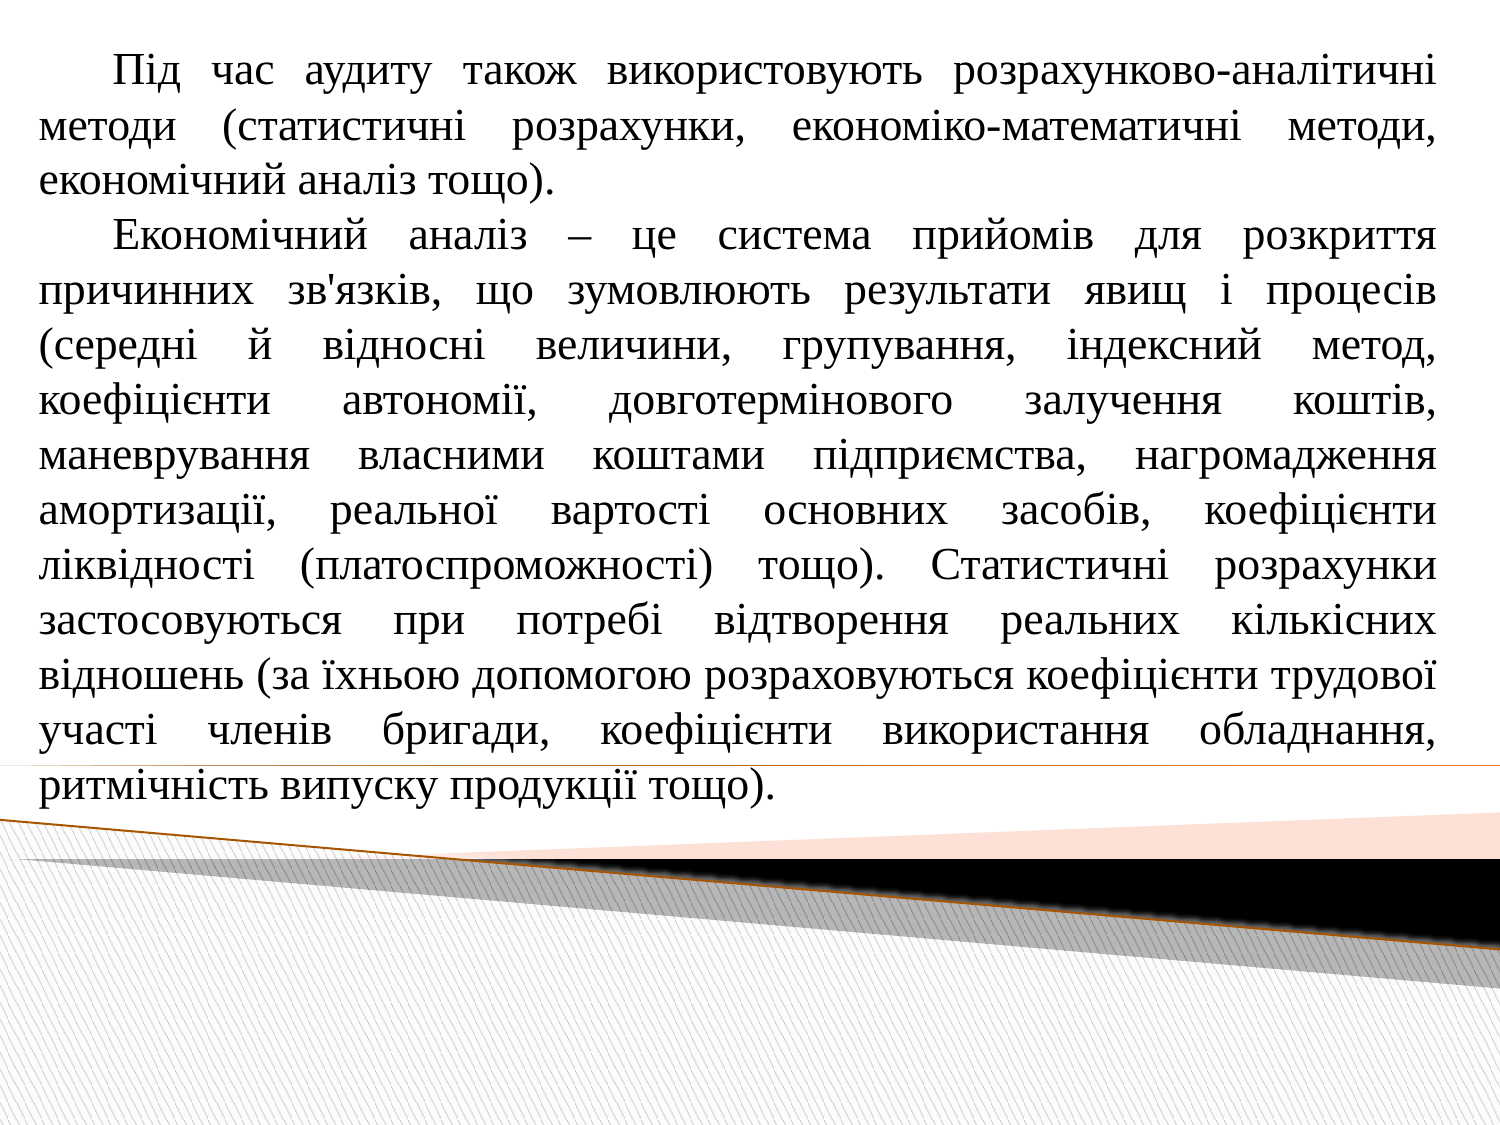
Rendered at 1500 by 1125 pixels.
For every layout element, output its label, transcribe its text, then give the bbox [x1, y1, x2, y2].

text_box Під час аудиту також використовують розрахунково-аналітичні методи (статистичні розрахунки, економіко-математичні методи, економічний аналіз тощо). Економічний аналіз – це система прийомів для розкриття причинних зв'язків, що зумовлюють результати явищ і процесів (середні й відносні величини, групування, індексний метод, коефіцієнти автономії, довготермінового залучення коштів, маневрування власними коштами підприємства, нагромадження амортизації, реальної вартості основних засобів, коефіцієнти ліквідності (платоспроможності) тощо). Статистичні розрахунки застосовуються при потребі відтворення реальних кількісних відношень (за їхньою допомогою розраховуються коефіцієнти трудової участі членів бригади, коефіцієнти використання обладнання, ритмічність випуску продукції тощо). [23, 31, 1454, 817]
